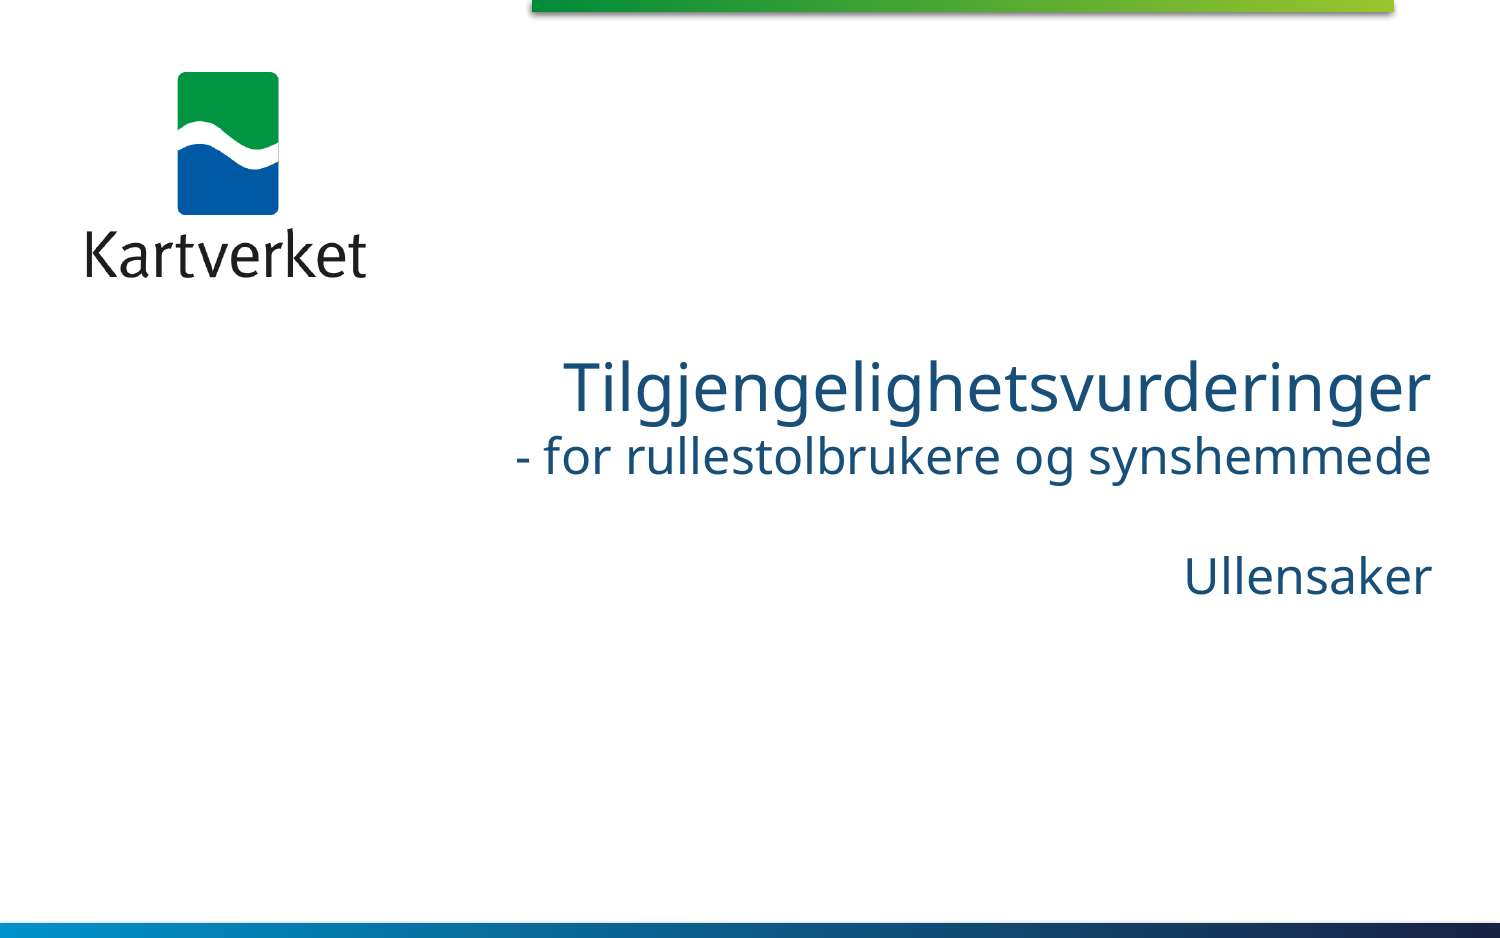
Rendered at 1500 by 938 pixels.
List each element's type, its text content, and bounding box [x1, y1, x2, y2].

text_box Tilgjengelighetsvurderinger - for rullestolbrukere og synshemmede Ullensaker [66, 337, 1449, 613]
